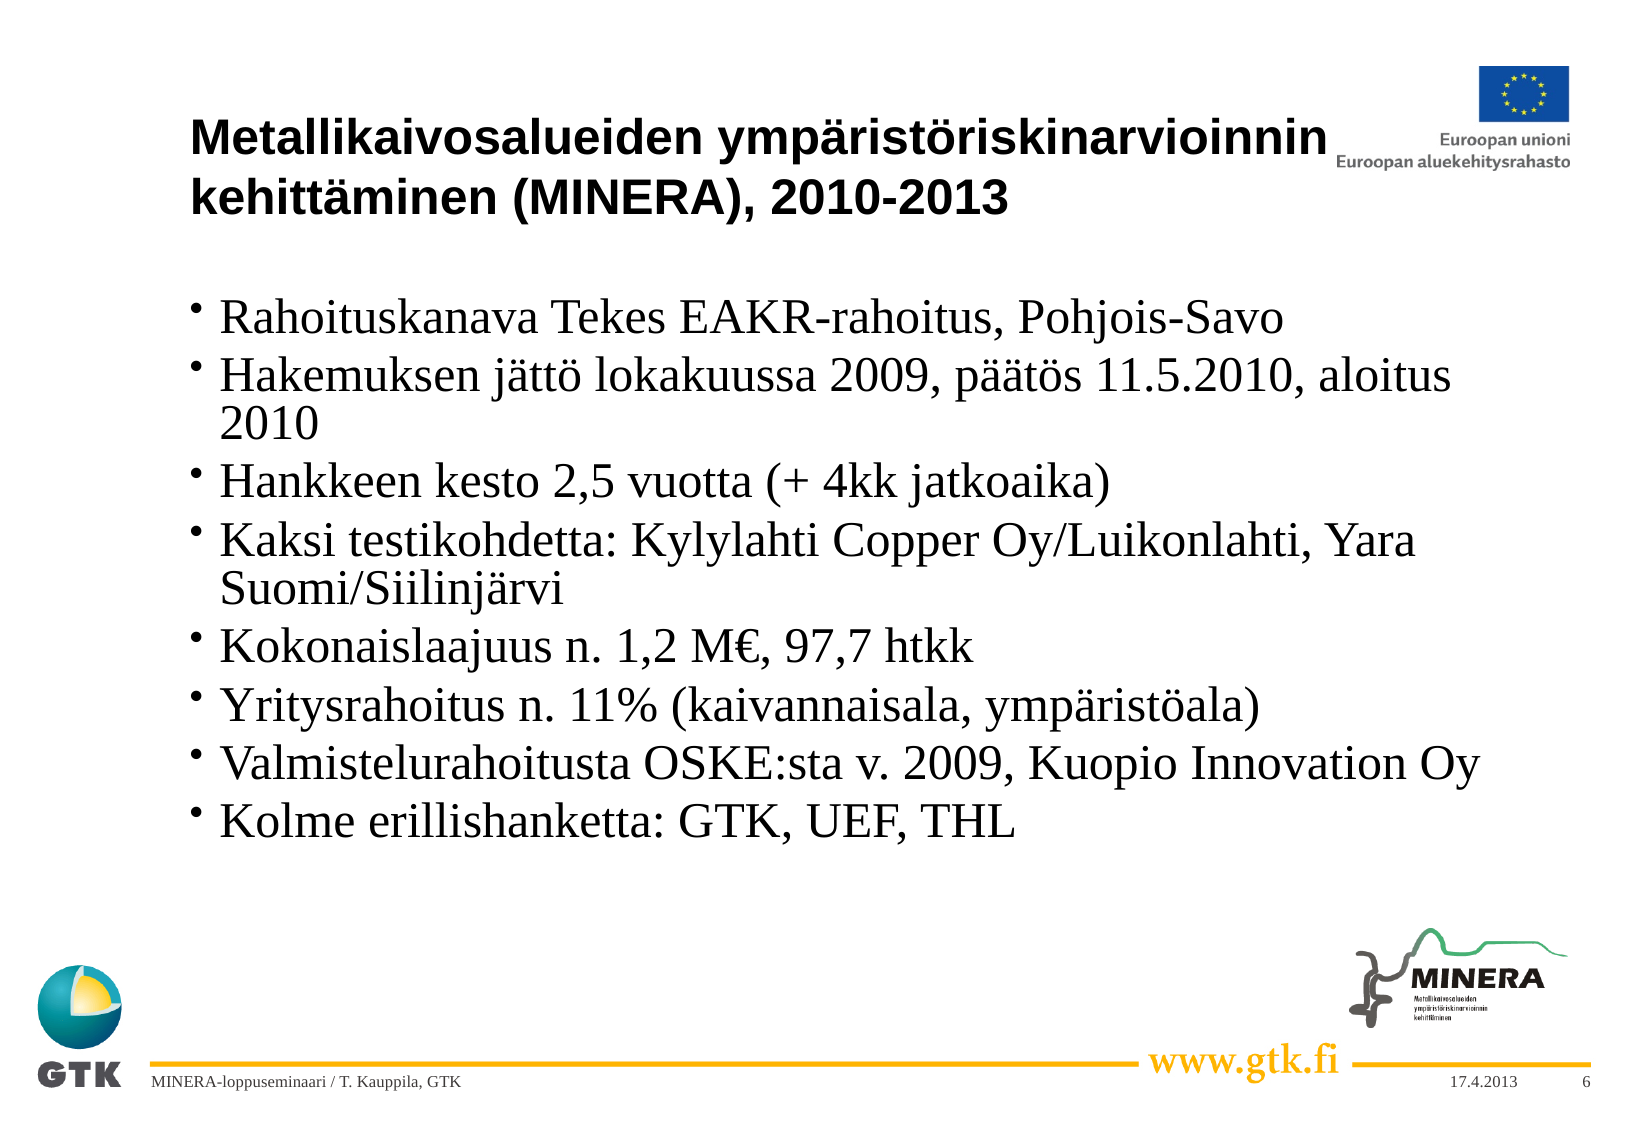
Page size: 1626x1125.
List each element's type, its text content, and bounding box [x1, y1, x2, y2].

list Rahoituskanava Tekes EAKR-rahoitus, Pohjois-Savo Hakemuksen jättö lokakuussa 2009, päätös 11.5.2010, aloitus 2010 Hankkeen kesto 2,5 vuotta (+ 4kk jatkoaika) Kaksi testikohdetta: Kylylahti Copper Oy/Luikonlahti, Yara Suomi/Siilinjärvi Kokonaislaajuus n. 1,2 M€, 97,7 htkk Yritysrahoitus n. 11% (kaivannaisala, ympäristöala) Valmistelurahoitusta OSKE:sta v. 2009, Kuopio Innovation Oy Kolme erillishanketta: GTK, UEF, THL [174, 287, 1569, 1000]
footer MINERA-loppuseminaari / T. Kauppila, GTK [135, 1069, 1144, 1093]
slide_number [1344, 1069, 1533, 1093]
title Metallikaivosalueiden ympäristöriskinarvioinnin kehittäminen (MINERA), 2010-2013 [174, 31, 1569, 232]
slide_number 6 [1533, 1069, 1606, 1093]
picture [31, 952, 128, 1094]
picture [1336, 66, 1570, 171]
picture [1349, 928, 1568, 1028]
picture [142, 1032, 1601, 1092]
